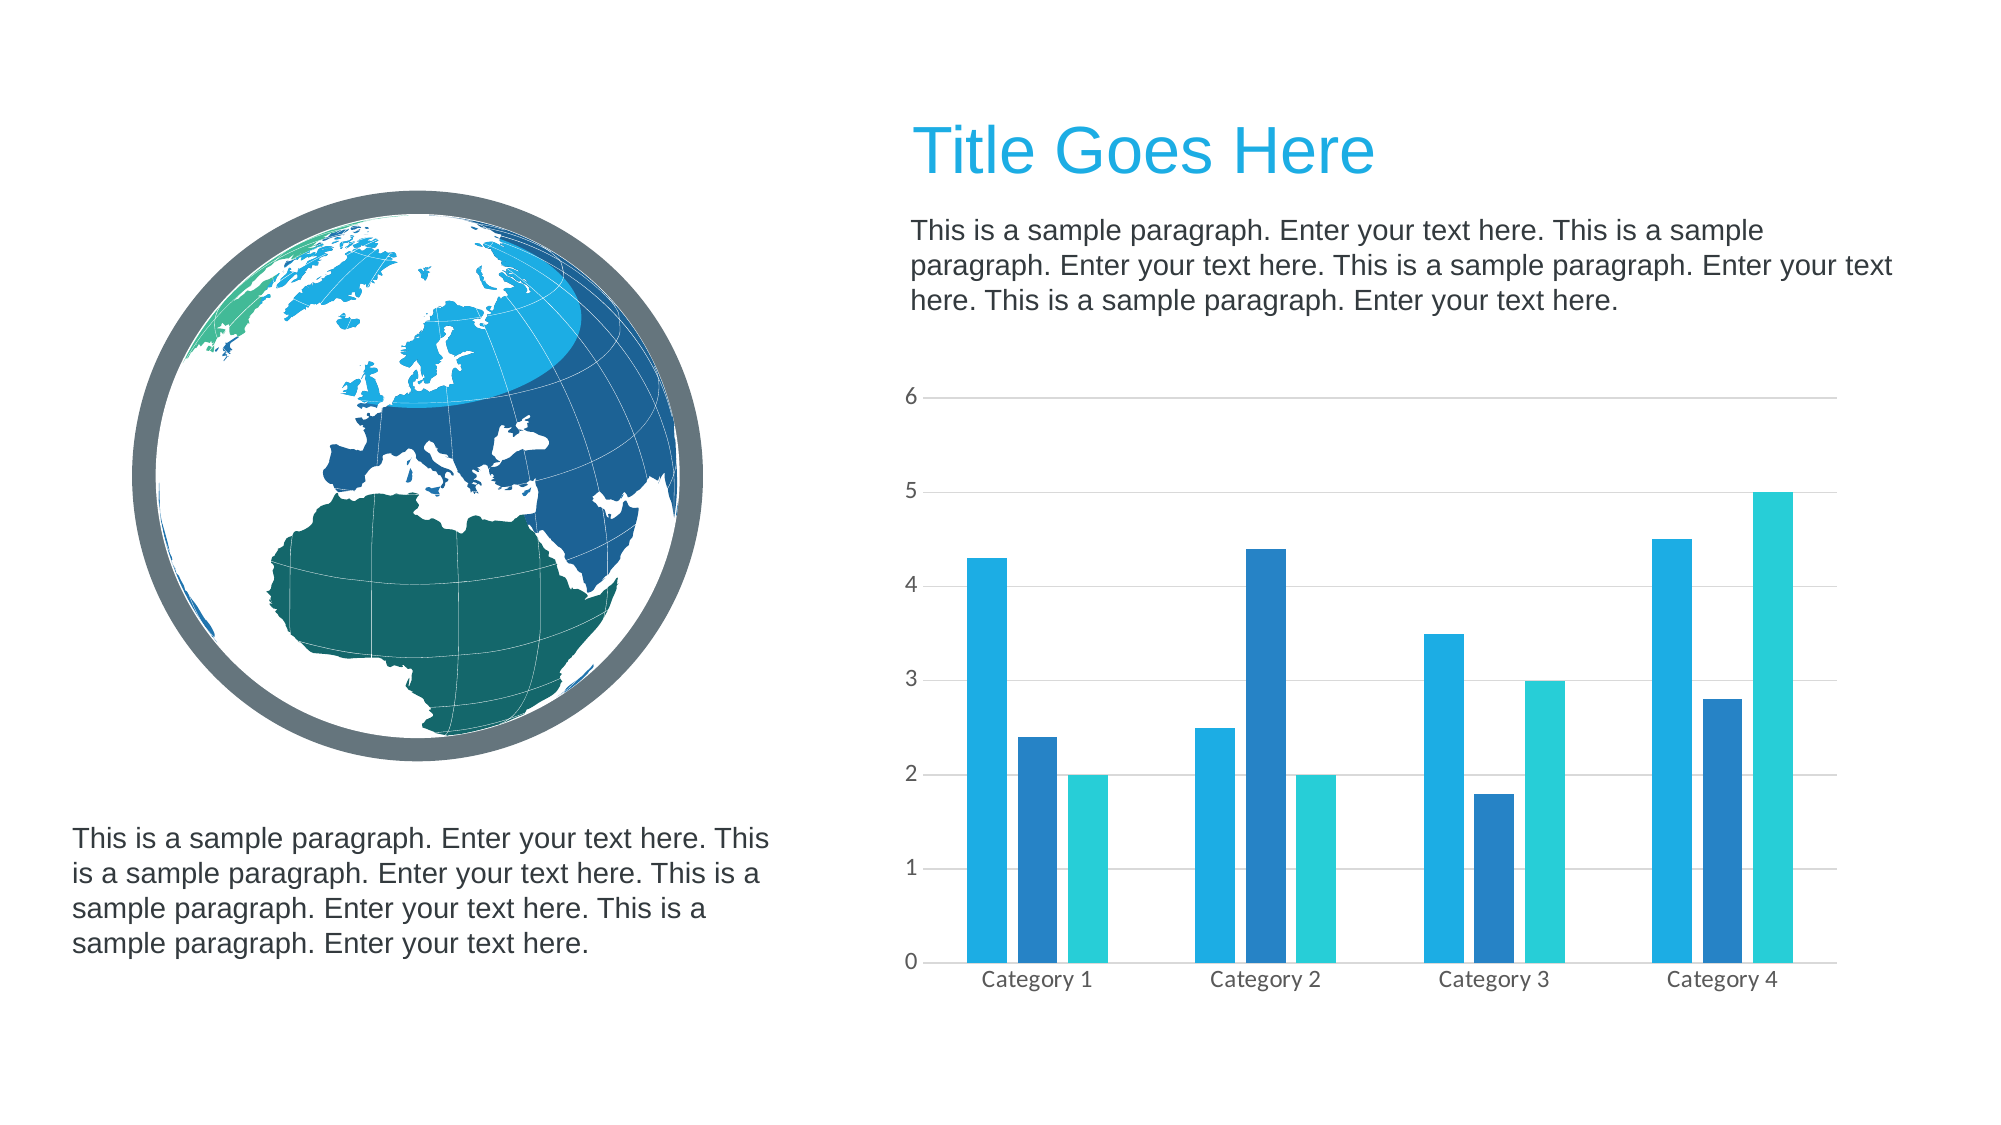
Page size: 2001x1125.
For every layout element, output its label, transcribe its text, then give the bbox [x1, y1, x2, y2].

text_box Title Goes Here [898, 99, 1392, 194]
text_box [85, 143, 750, 809]
chart [885, 372, 1857, 1007]
text_box This is a sample paragraph. Enter your text here. This is a sample paragraph. Enter your text here. This is a sample paragraph. Enter your text here. This is a sample paragraph. Enter your text here. [57, 812, 801, 967]
text_box This is a sample paragraph. Enter your text here. This is a sample paragraph. Enter your text here. This is a sample paragraph. Enter your text here. This is a sample paragraph. Enter your text here. [895, 204, 1930, 324]
